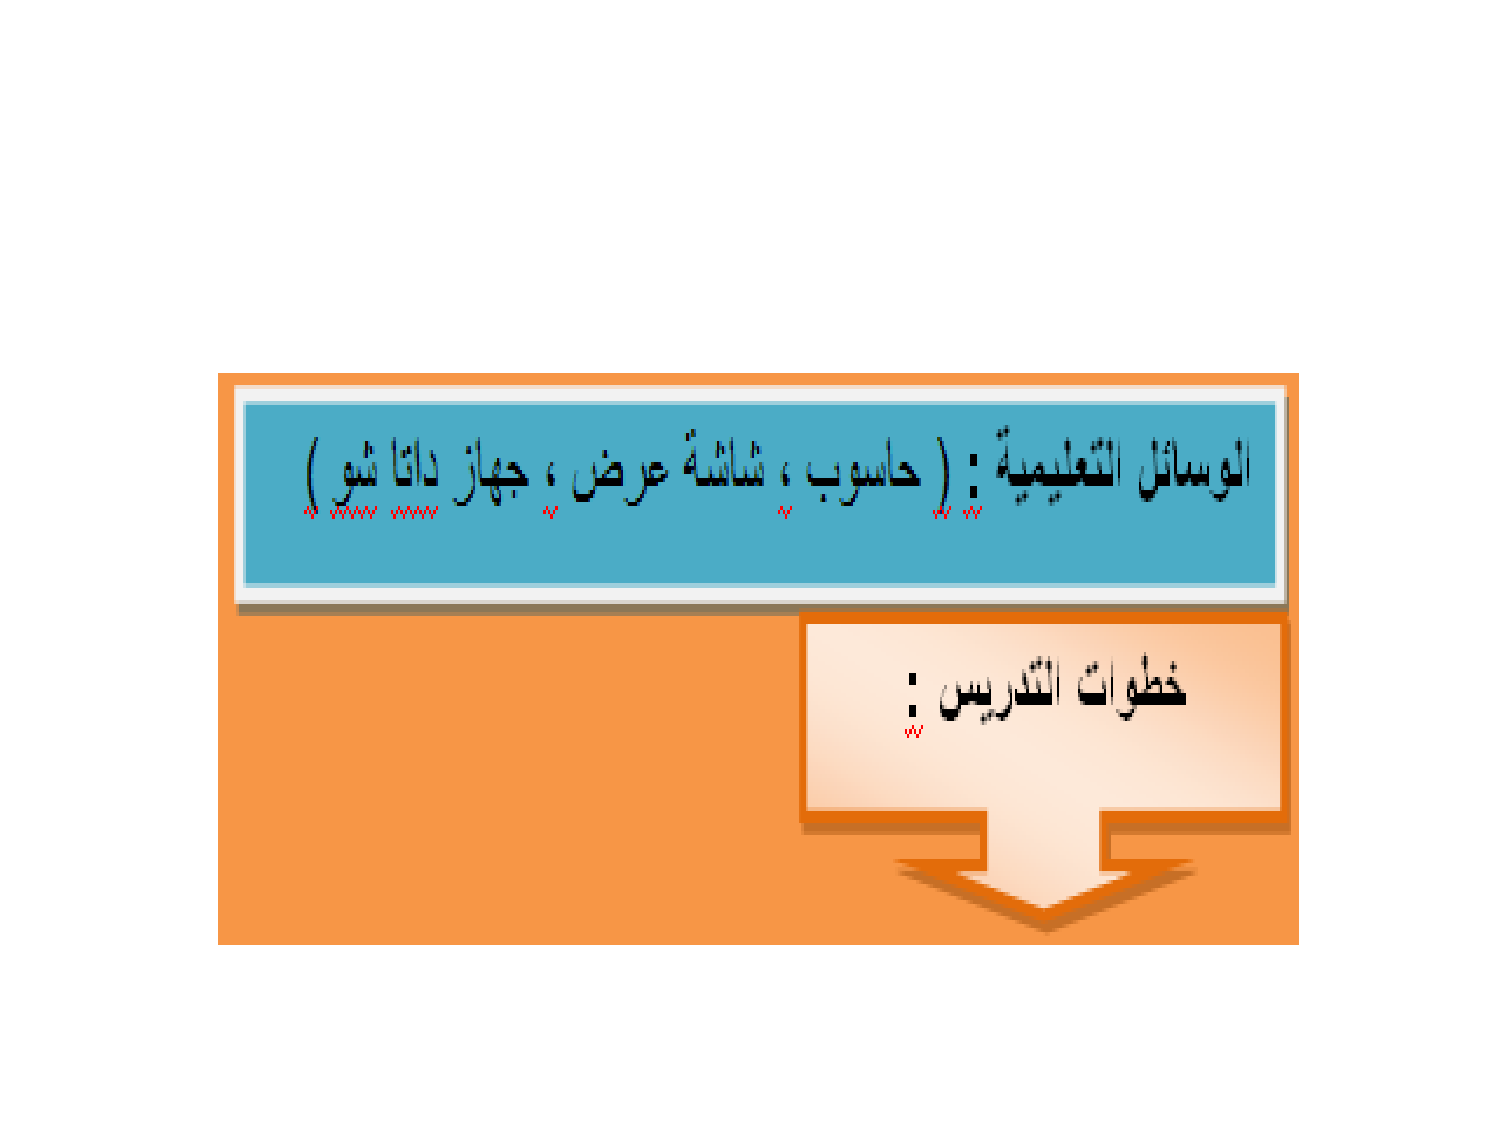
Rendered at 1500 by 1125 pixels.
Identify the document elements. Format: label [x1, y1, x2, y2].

picture [218, 373, 1300, 945]
